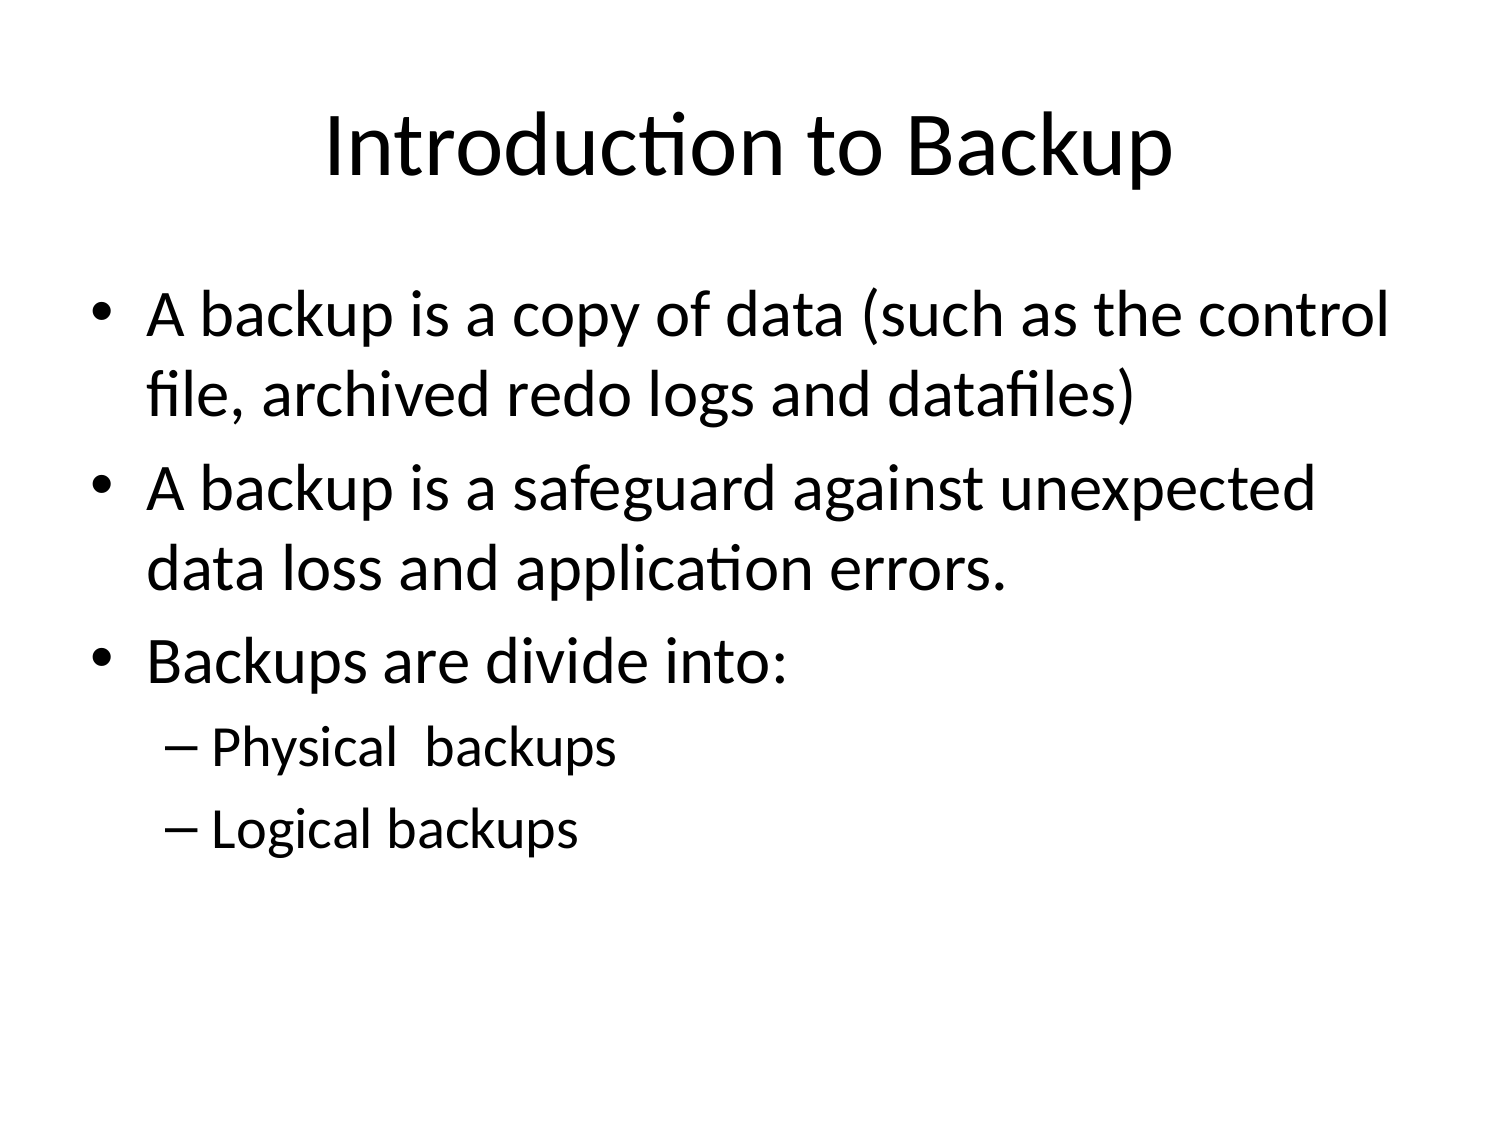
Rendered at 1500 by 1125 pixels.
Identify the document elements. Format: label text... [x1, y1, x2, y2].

list A backup is a copy of data (such as the control file, archived redo logs and datafiles) A backup is a safeguard against unexpected data loss and application errors. Backups are divide into: Physical backups Logical backups [75, 262, 1425, 1005]
title Introduction to Backup [75, 45, 1425, 233]
